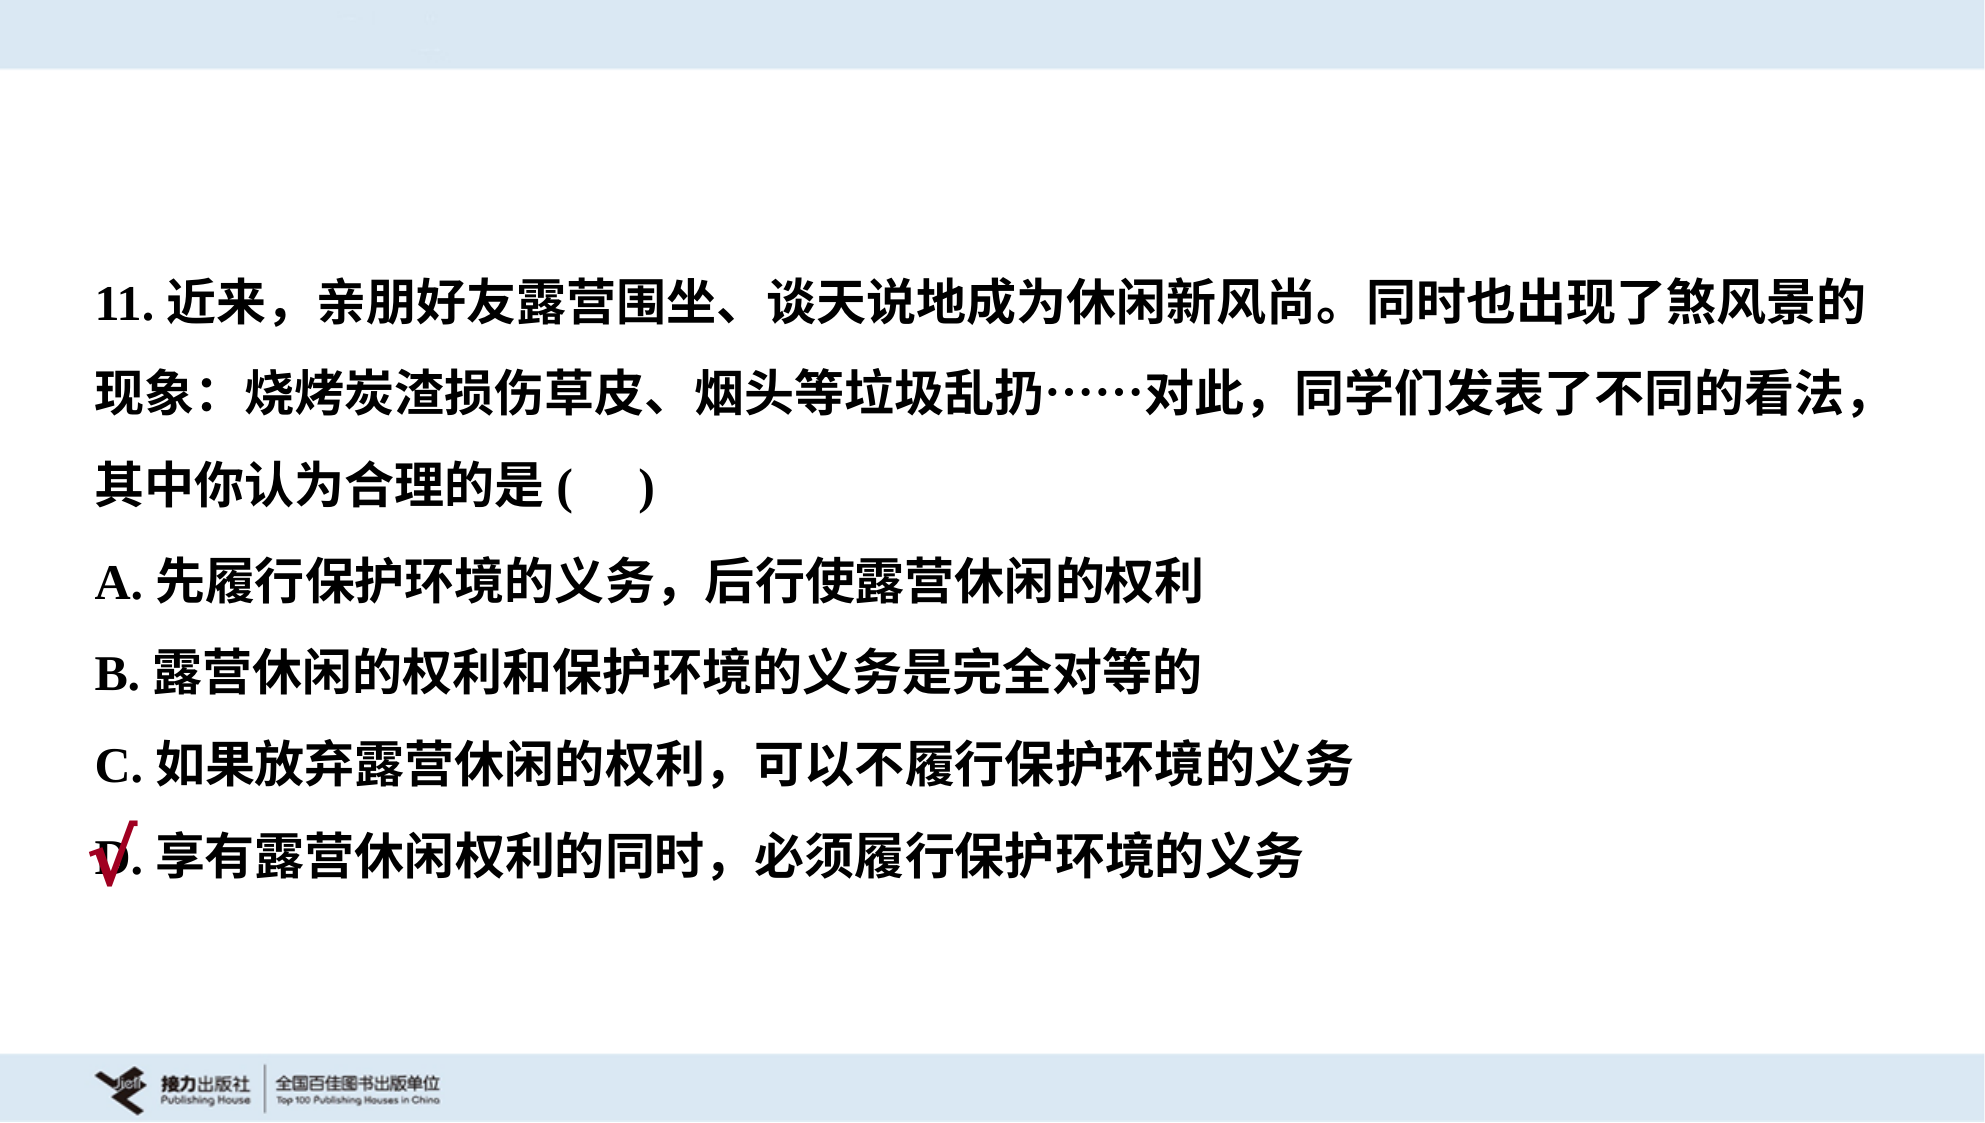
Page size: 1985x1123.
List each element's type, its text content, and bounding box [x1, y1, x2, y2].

picture [0, 0, 1985, 1122]
text_box 11.近来，亲朋好友露营围坐、谈天说地成为休闲新风尚。同时也出现了煞风景的 现象：烧烤炭渣损伤草皮、烟头等垃圾乱扔……对此，同学们发表了不同的看法， 其中你认为合理的是( ) [94, 238, 1892, 514]
text_box √ [86, 808, 139, 901]
text_box A.先履行保护环境的义务，后行使露营休闲的权利 B.露营休闲的权利和保护环境的义务是完全对等的 C.如果放弃露营休闲的权利，可以不履行保护环境的义务 D.享有露营休闲权利的同时，必须履行保护环境的义务 [94, 517, 1892, 885]
